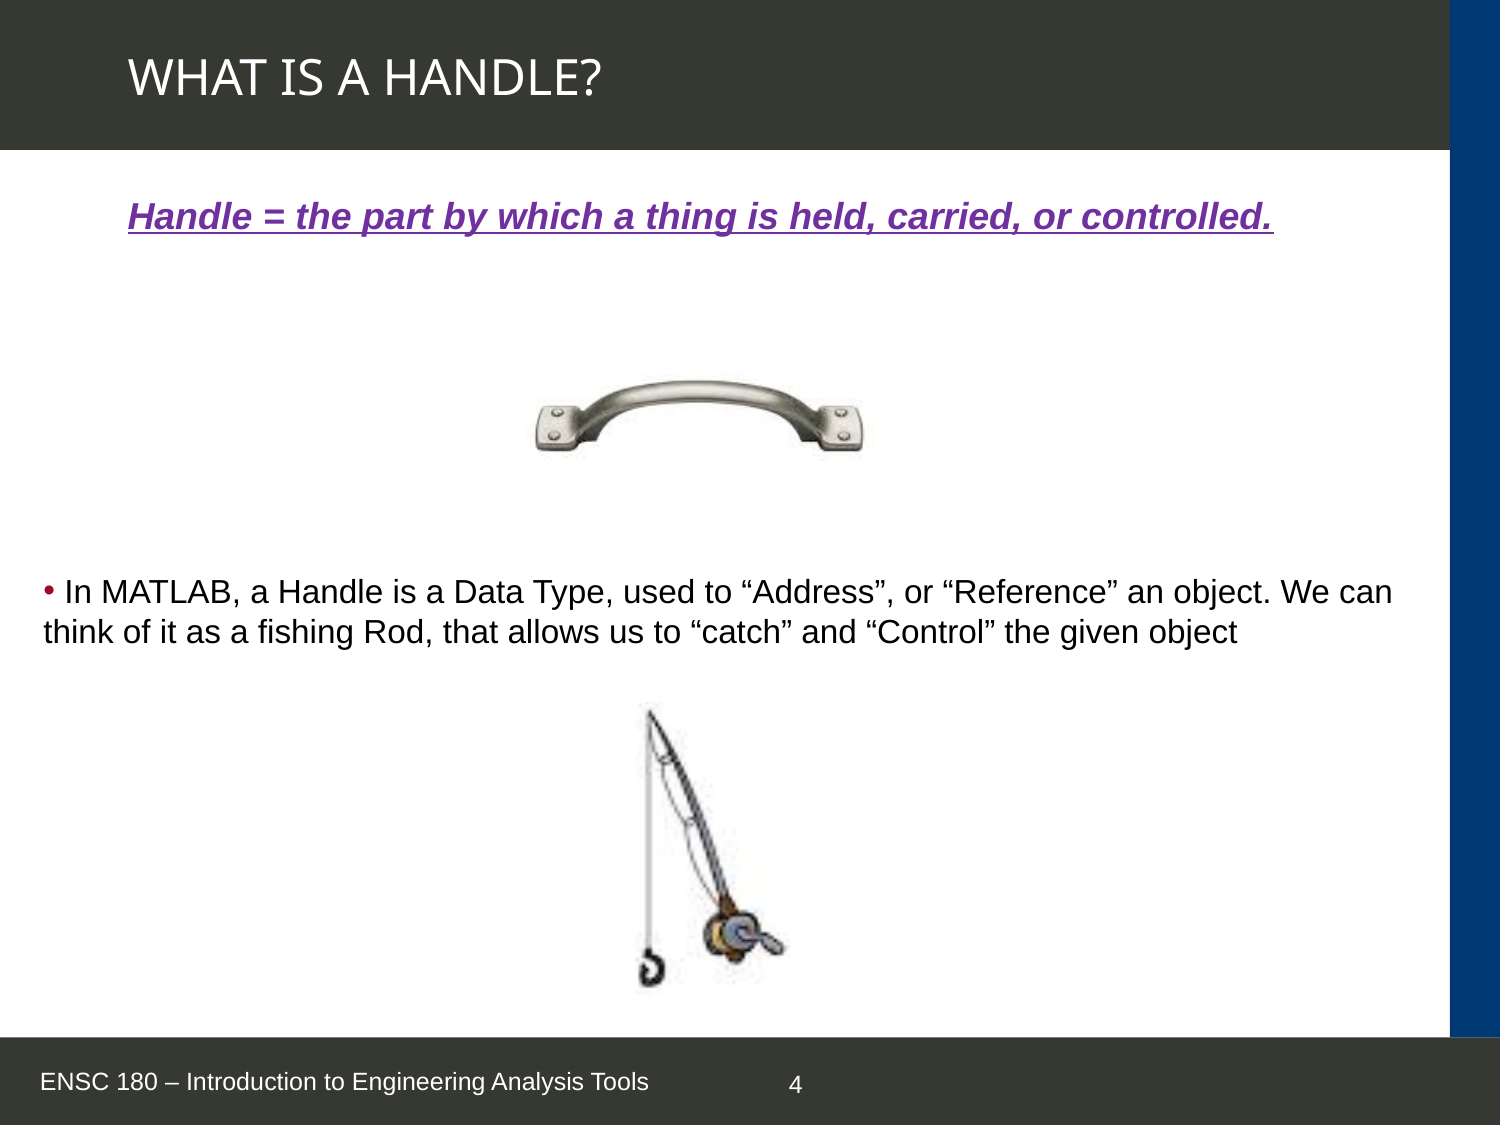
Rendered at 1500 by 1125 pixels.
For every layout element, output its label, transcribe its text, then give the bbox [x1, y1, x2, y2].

list Handle = the part by which a thing is held, carried, or controlled. [112, 184, 1388, 305]
title WHAT IS A HANDLE? [112, 37, 1450, 138]
footer ENSC 180 – Introduction to Engineering Analysis Tools [24, 1057, 740, 1113]
picture [524, 247, 877, 600]
text_box In MATLAB, a Handle is a Data Type, used to “Address”, or “Reference” an object. We can think of it as a fishing Rod, that allows us to “catch” and “Control” the given object [28, 510, 1417, 631]
picture [559, 702, 843, 998]
